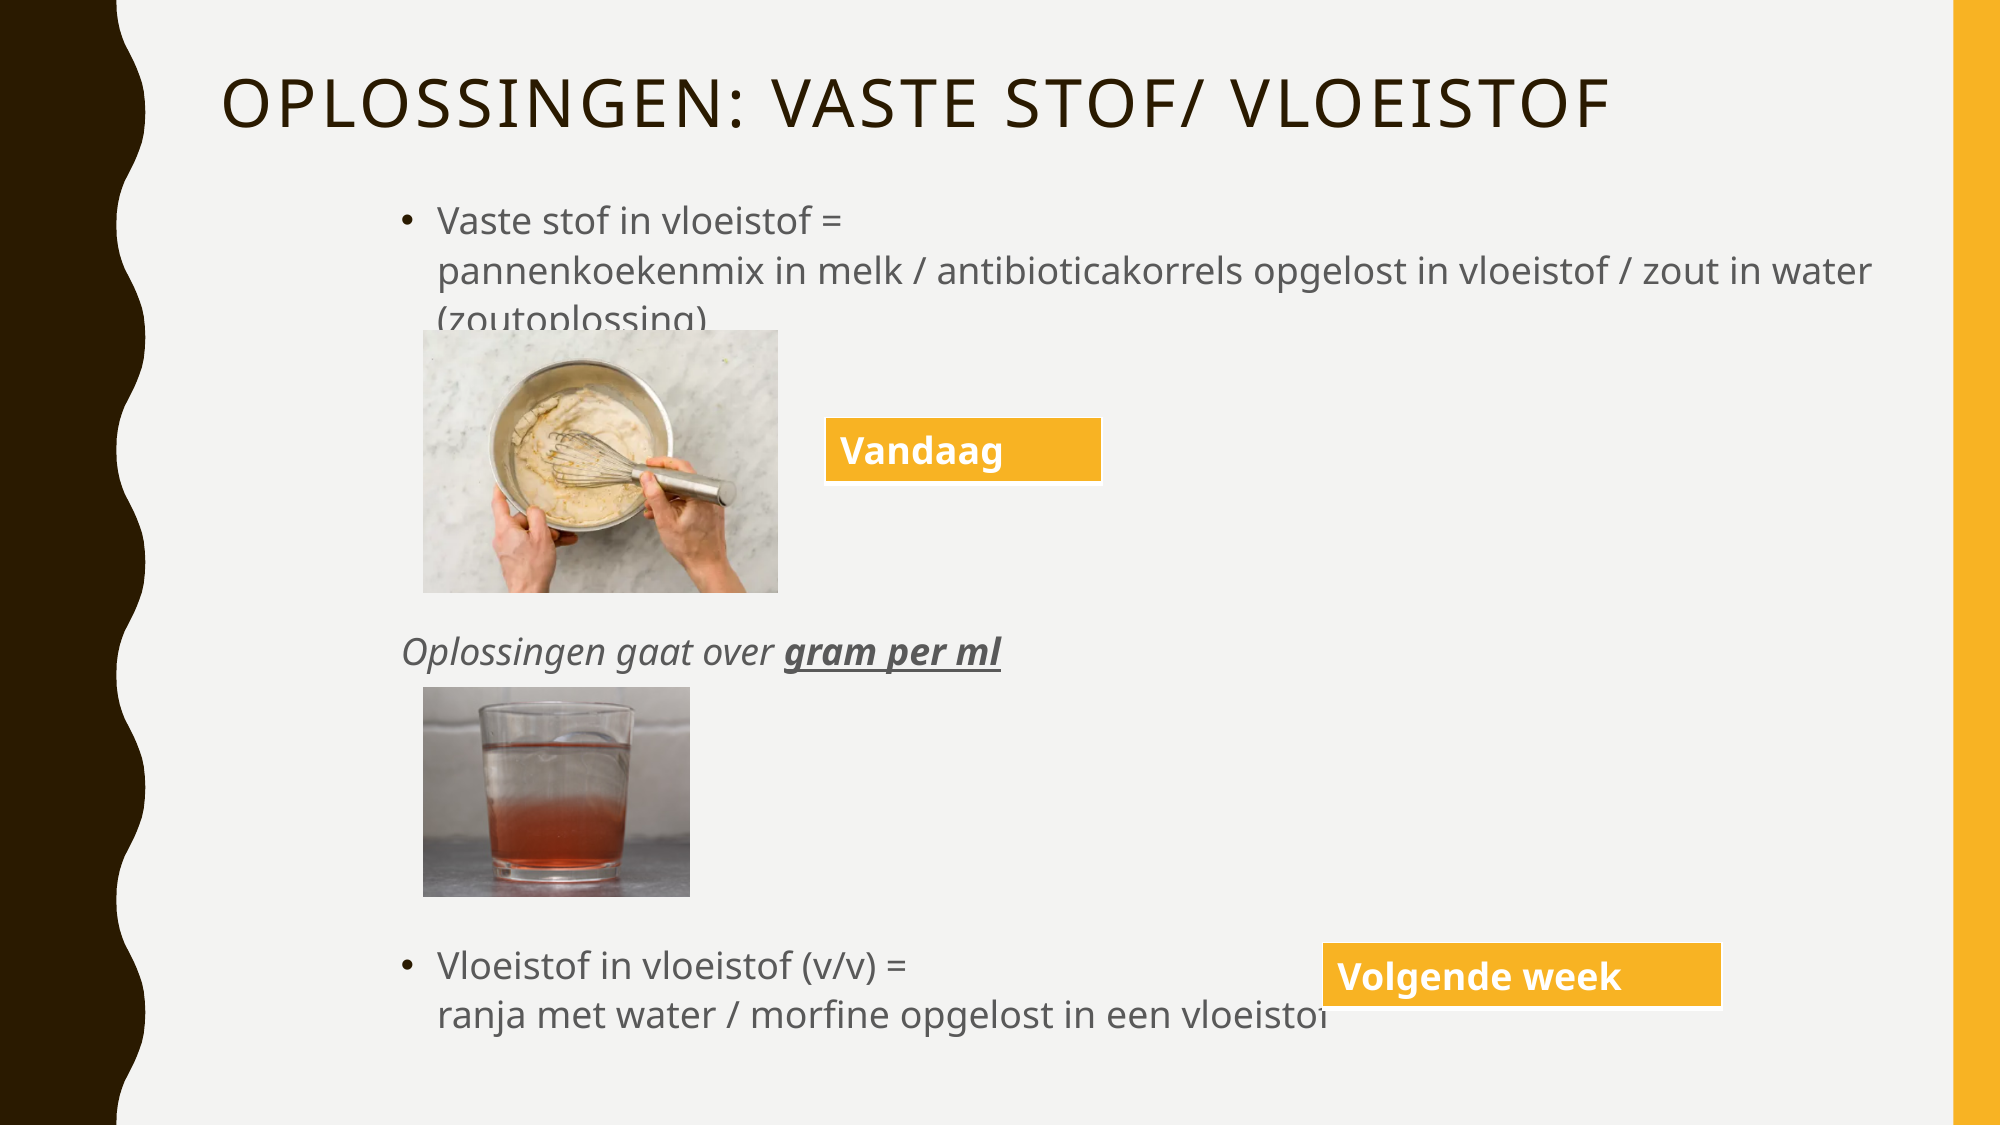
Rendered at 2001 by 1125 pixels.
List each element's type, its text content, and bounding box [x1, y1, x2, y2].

picture [423, 330, 778, 593]
table_header Vandaag [826, 418, 1101, 481]
table_header Volgende week [1323, 943, 1721, 1006]
list Vaste stof in vloeistof = pannenkoekenmix in melk / antibioticakorrels opgelost in vloeistof / zout in water (zoutoplossing) Oplossingen gaat over gram per ml Vloeistof in vloeistof (v/v) = ranja met water / morfine opgelost in een vloeistof [385, 185, 1943, 1094]
picture [423, 687, 690, 897]
title Oplossingen: Vaste stof/ vloeistof [205, 62, 1875, 308]
